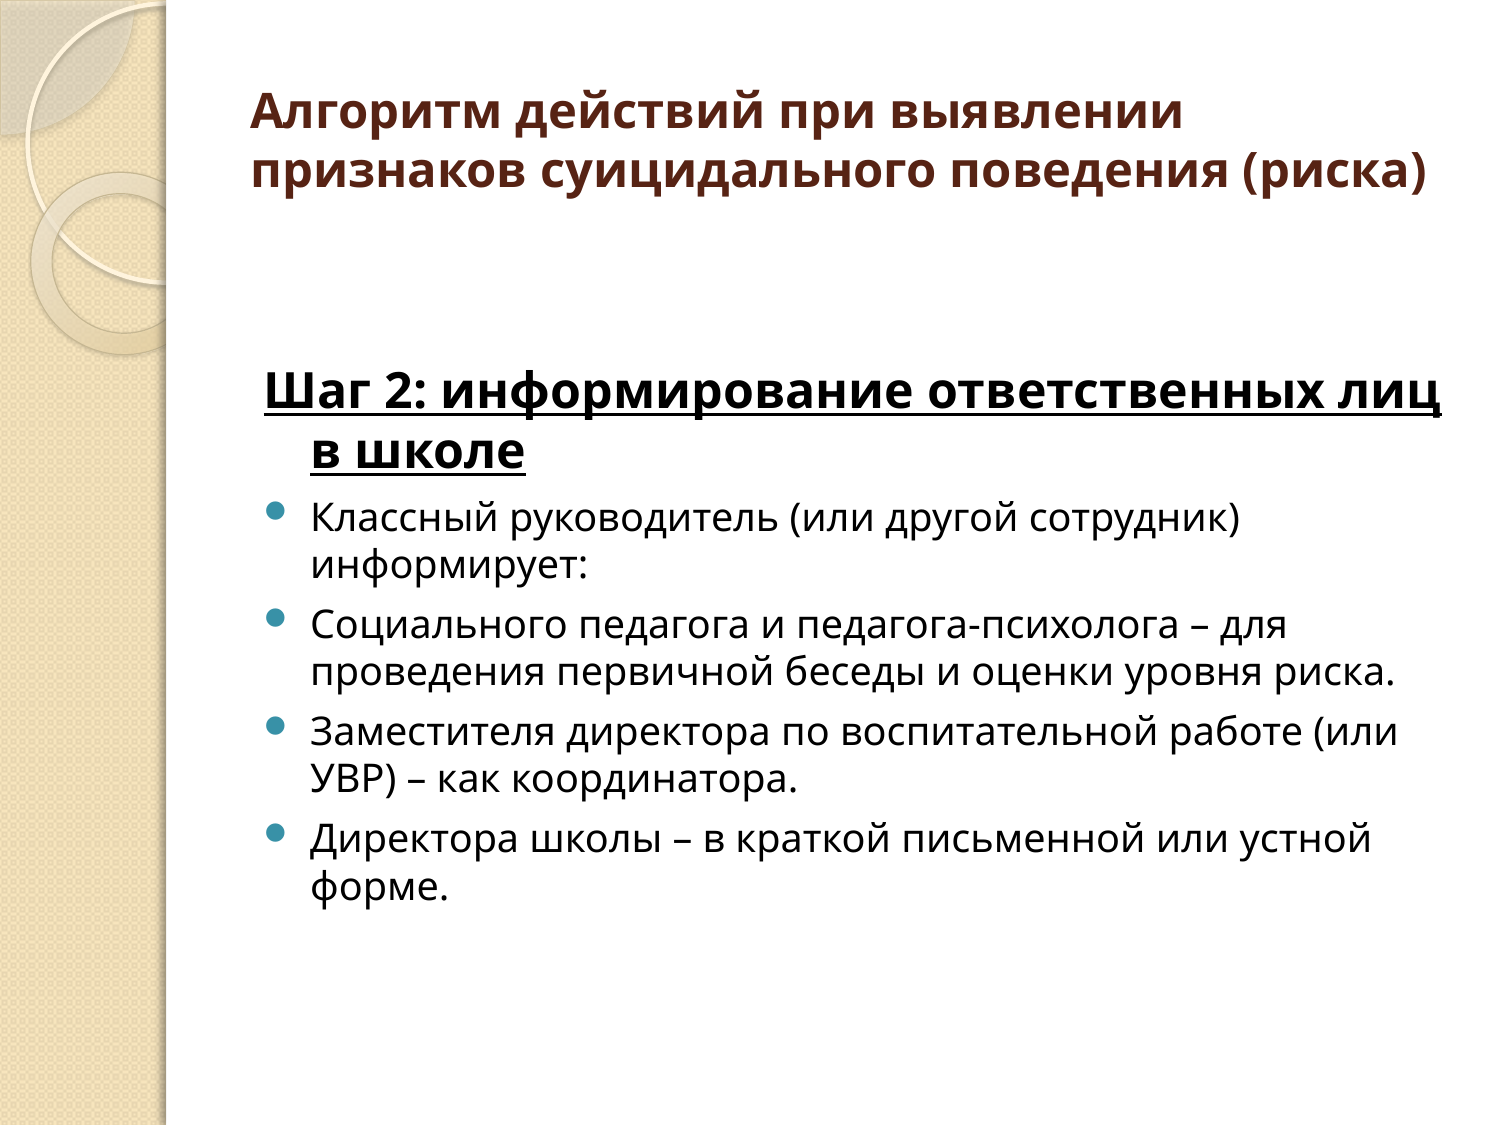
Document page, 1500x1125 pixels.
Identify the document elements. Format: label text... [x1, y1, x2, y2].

list Шаг 2: информирование ответственных лиц в школе Классный руководитель (или другой сотрудник) информирует: Социального педагога и педагога-психолога – для проведения первичной беседы и оценки уровня риска. Заместителя директора по воспитательной работе (или УВР) – как координатора. Директора школы – в краткой письменной или устной форме. [235, 351, 1466, 1025]
title Алгоритм действий при выявлении признаков суицидального поведения (риска) [235, 45, 1466, 233]
